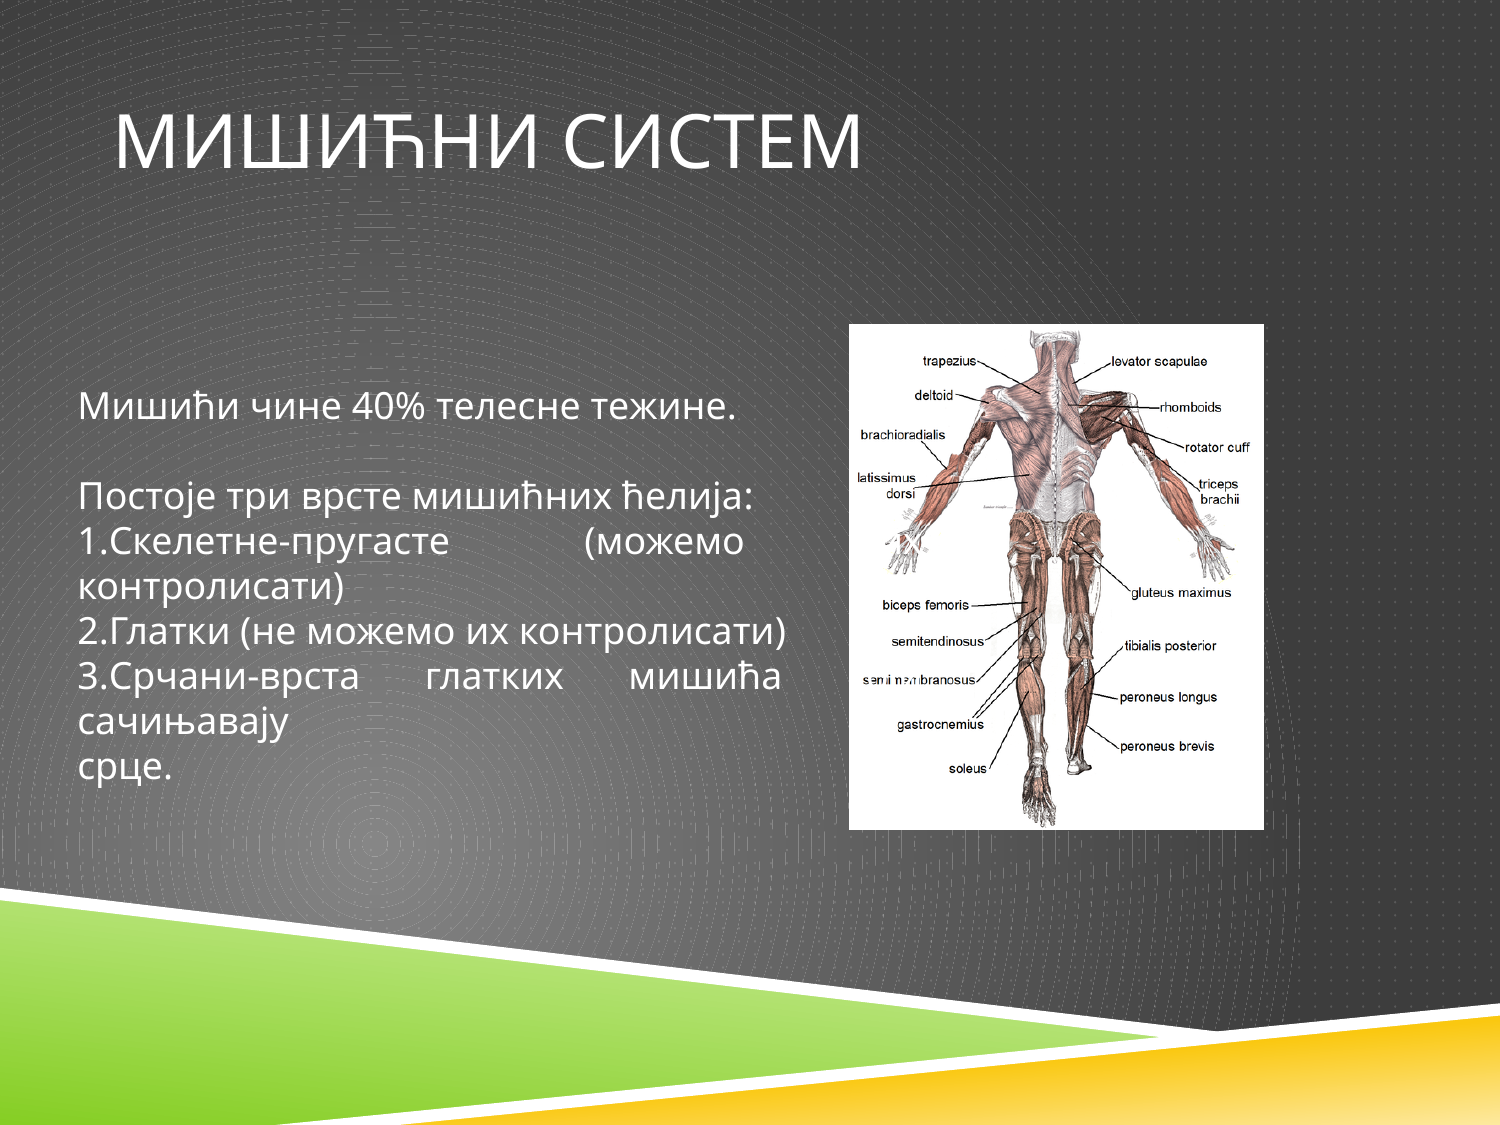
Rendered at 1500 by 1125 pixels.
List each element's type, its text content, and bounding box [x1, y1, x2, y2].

text_box Мишићи чине 40% телесне тежине. Постоје три врсте мишићних ћелија: 1.Скелетне-пругасте (можемо их контролисати) 2.Глатки (не можемо их контролисати) 3.Срчани-врста глатких мишића који сачињавају срце. [62, 374, 843, 795]
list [849, 324, 1264, 830]
title Мишићни систем [112, 45, 1388, 233]
